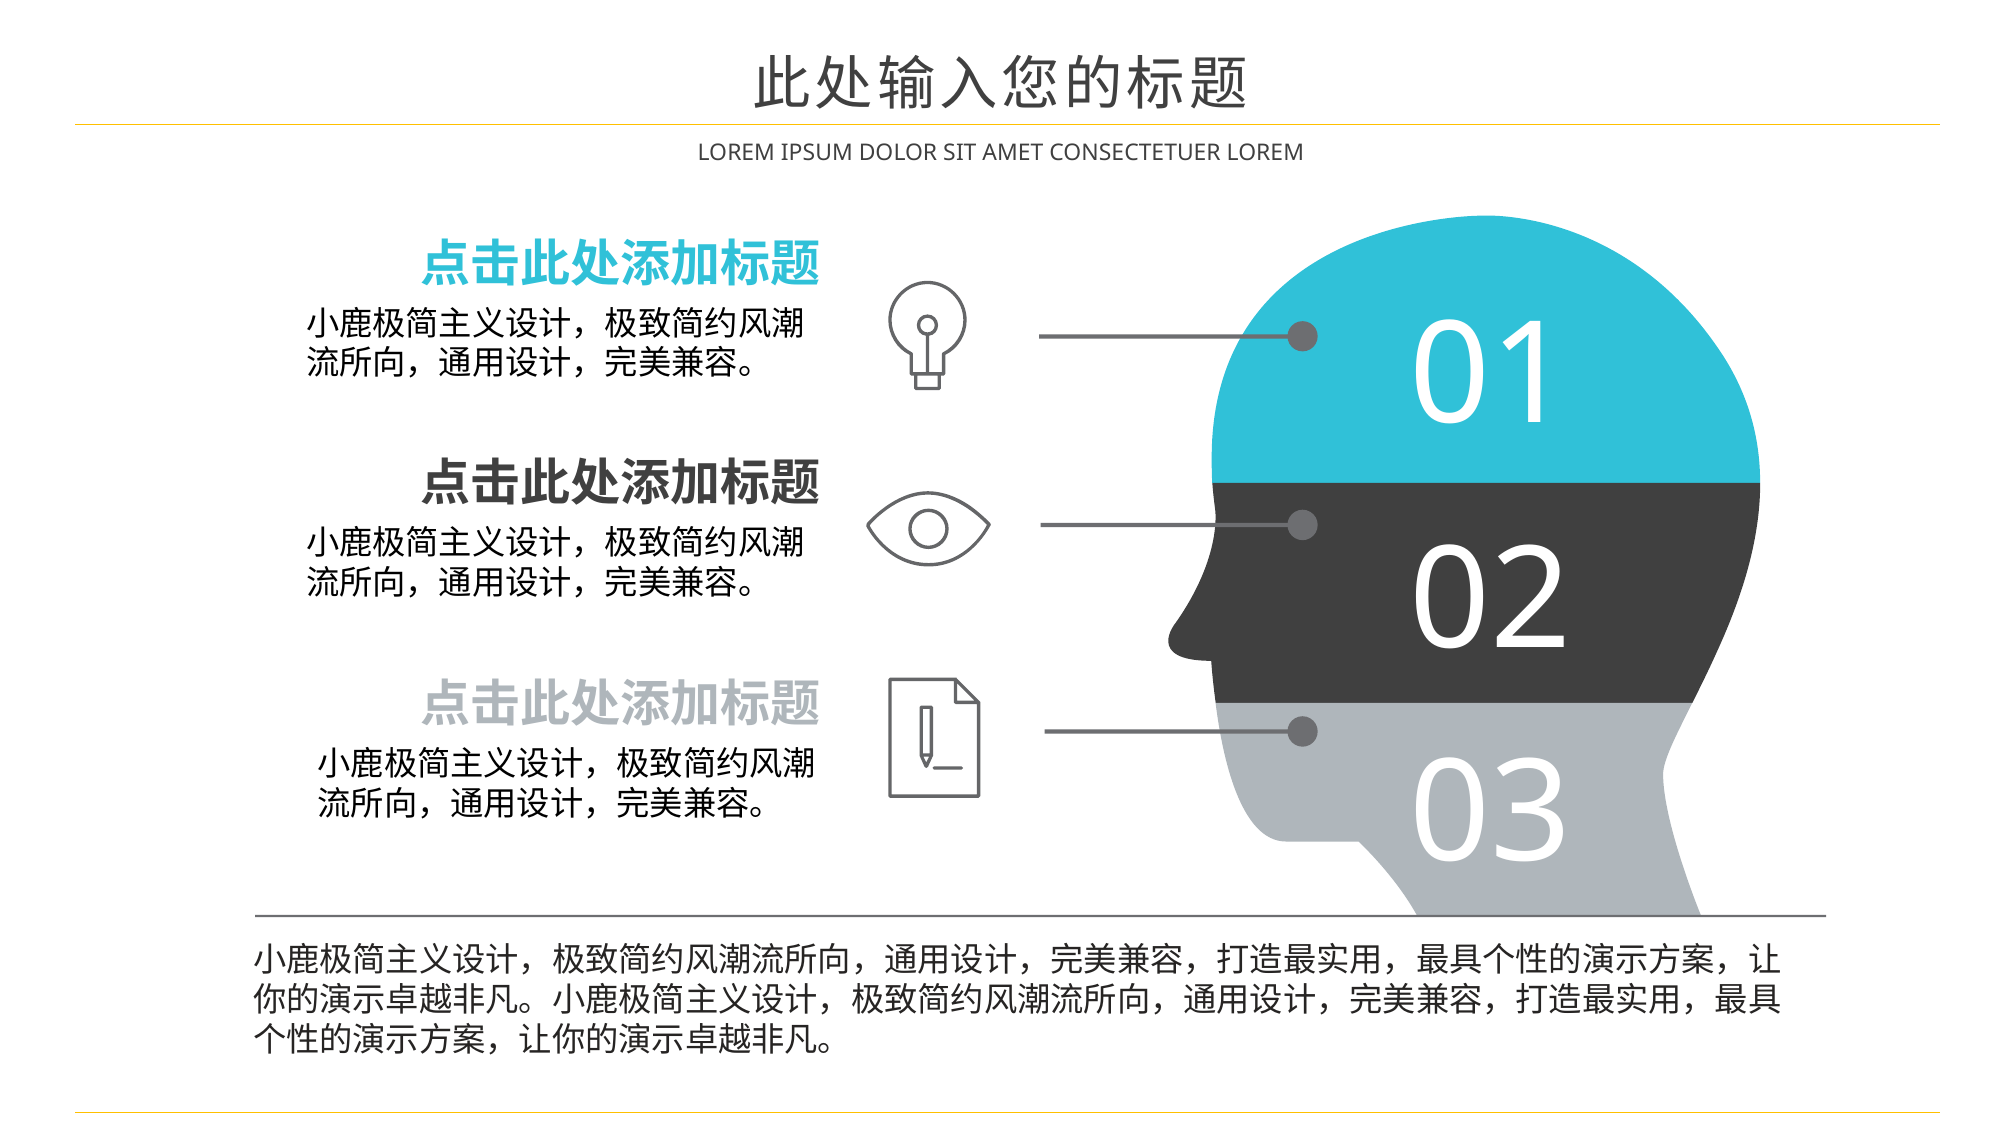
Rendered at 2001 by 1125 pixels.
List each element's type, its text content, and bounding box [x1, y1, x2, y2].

text_box 小鹿极简主义设计，极致简约风潮流所向，通用设计，完美兼容。 [291, 294, 845, 389]
text_box 点击此处添加标题 [405, 663, 836, 739]
text_box 01 [1409, 280, 1572, 451]
text_box 点击此处添加标题 [405, 443, 836, 519]
text_box 小鹿极简主义设计，极致简约风潮流所向，通用设计，完美兼容，打造最实用，最具个性的演示方案，让你的演示卓越非凡。小鹿极简主义设计，极致简约风潮流所向，通用设计，完美兼容，打造最实用，最具个性的演示方案，让你的演示卓越非凡。 [238, 931, 1827, 1066]
text_box [1211, 215, 1761, 482]
text_box [255, 914, 1827, 918]
text_box [1044, 729, 1287, 734]
text_box [1287, 716, 1318, 747]
text_box 小鹿极简主义设计，极致简约风潮流所向，通用设计，完美兼容。 [303, 734, 845, 830]
text_box LOREM IPSUM DOLOR SIT AMET CONSECTETUER LOREM [660, 130, 1342, 173]
text_box [908, 508, 949, 550]
text_box [1287, 509, 1318, 541]
text_box 此处输入您的标题 [669, 39, 1331, 124]
text_box [1040, 522, 1287, 528]
text_box [1287, 321, 1318, 352]
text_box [888, 677, 981, 798]
text_box [888, 280, 967, 391]
text_box 03 [1409, 718, 1572, 889]
text_box [1215, 702, 1701, 914]
text_box 点击此处添加标题 [405, 223, 836, 299]
text_box 02 [1409, 506, 1572, 677]
text_box 小鹿极简主义设计，极致简约风潮流所向，通用设计，完美兼容。 [291, 514, 845, 609]
text_box [1168, 482, 1761, 702]
text_box [866, 491, 991, 567]
text_box [1039, 334, 1287, 339]
